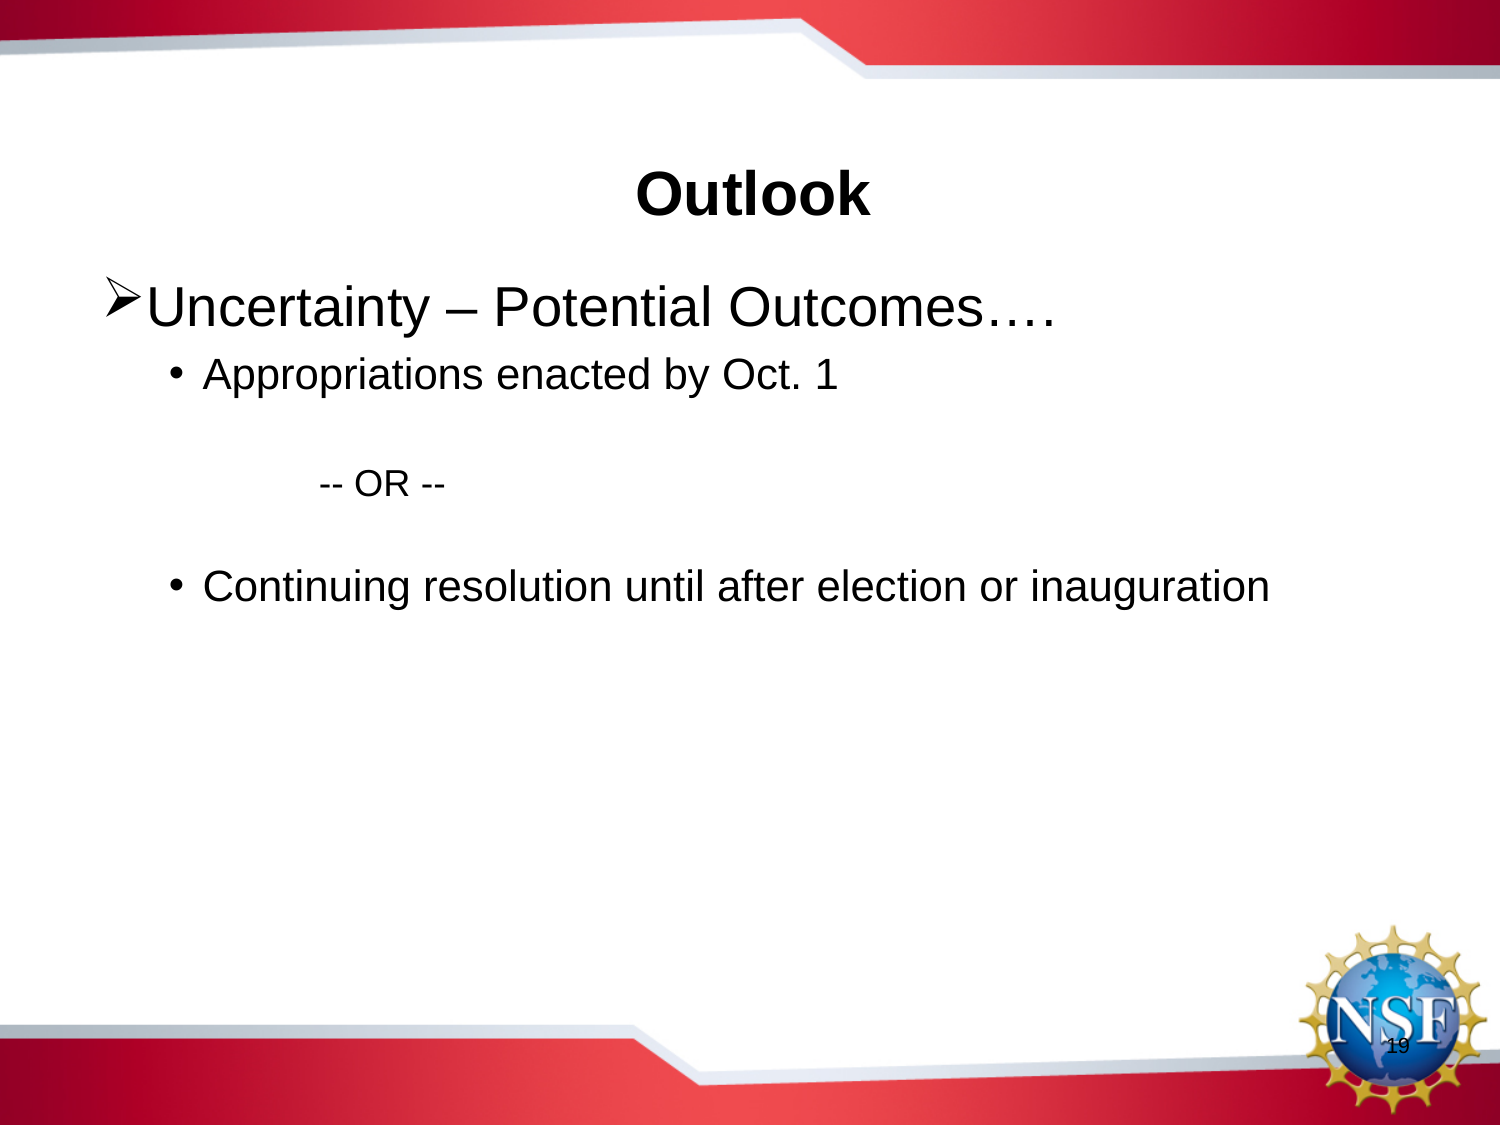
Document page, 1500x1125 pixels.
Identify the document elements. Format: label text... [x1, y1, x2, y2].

title Outlook [134, 124, 1373, 257]
list Uncertainty – Potential Outcomes…. Appropriations enacted by Oct. 1 -- OR -- Continuing resolution until after election or inauguration [74, 262, 1426, 1006]
picture [0, 0, 1500, 1125]
slide_number 19 [1074, 1024, 1426, 1103]
